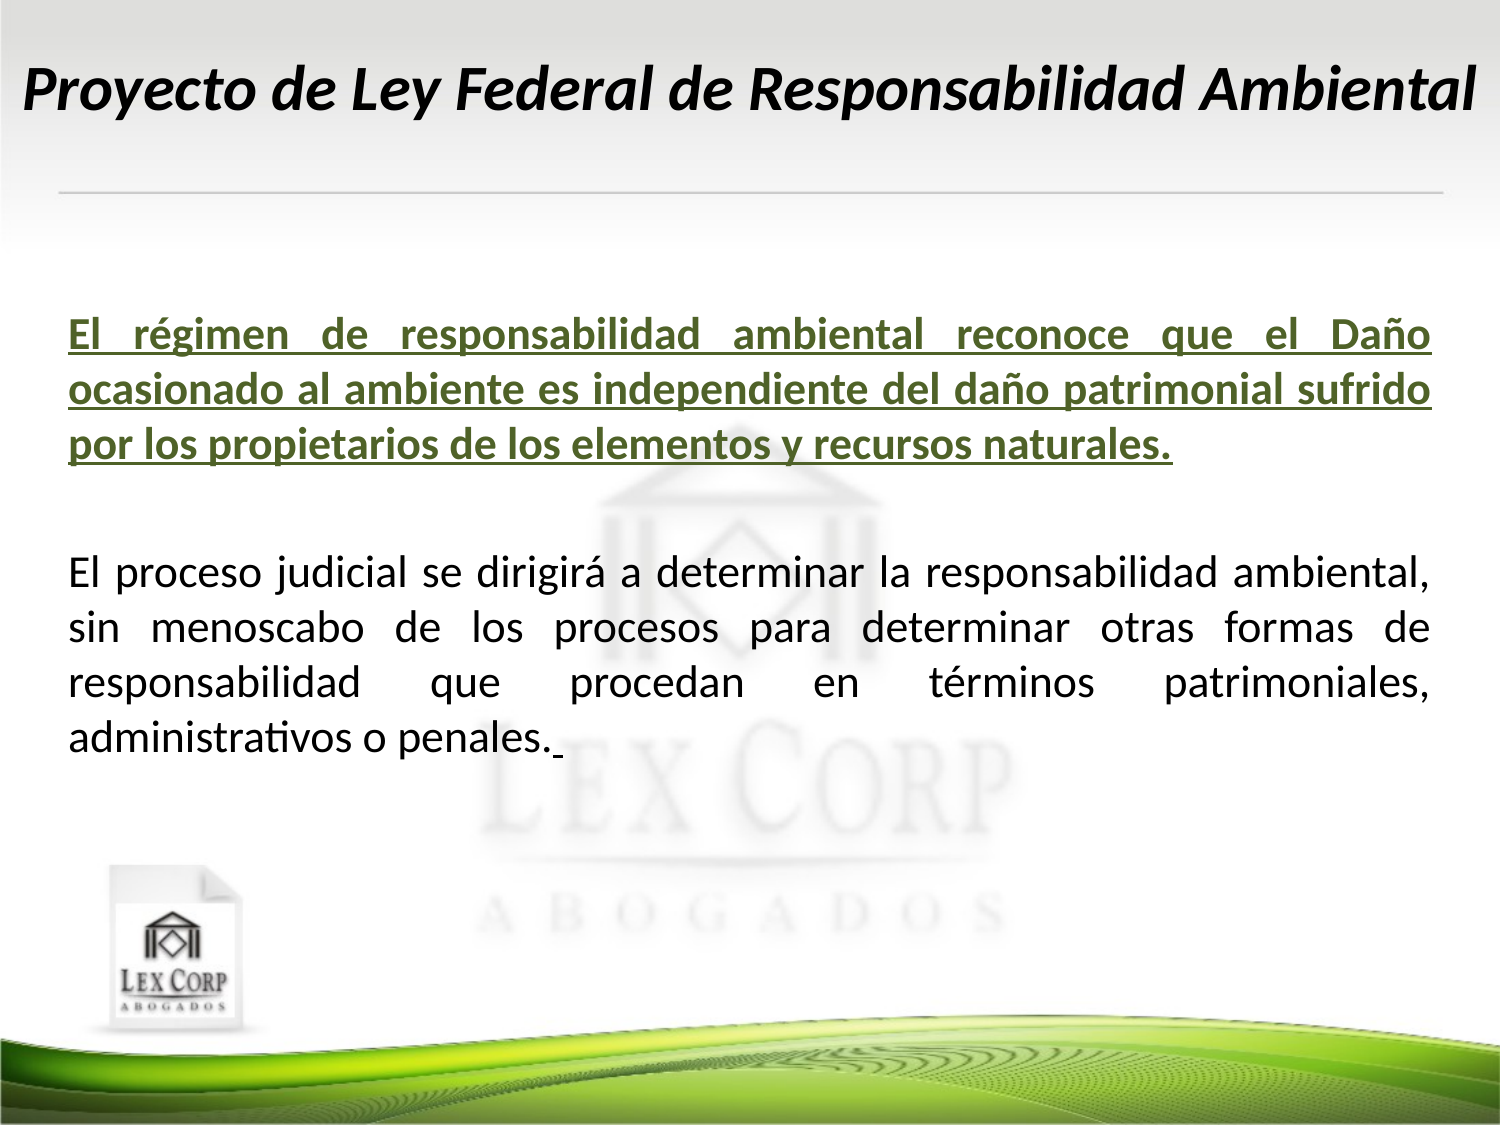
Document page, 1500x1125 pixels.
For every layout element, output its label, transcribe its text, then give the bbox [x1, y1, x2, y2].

text_box Proyecto de Ley Federal de Responsabilidad Ambiental [0, 0, 1500, 170]
list El régimen de responsabilidad ambiental reconoce que el Daño ocasionado al ambiente es independiente del daño patrimonial sufrido por los propietarios de los elementos y recursos naturales. El proceso judicial se dirigirá a determinar la responsabilidad ambiental, sin menoscabo de los procesos para determinar otras formas de responsabilidad que procedan en términos patrimoniales, administrativos o penales. [53, 172, 1447, 999]
picture [0, 170, 1500, 1125]
